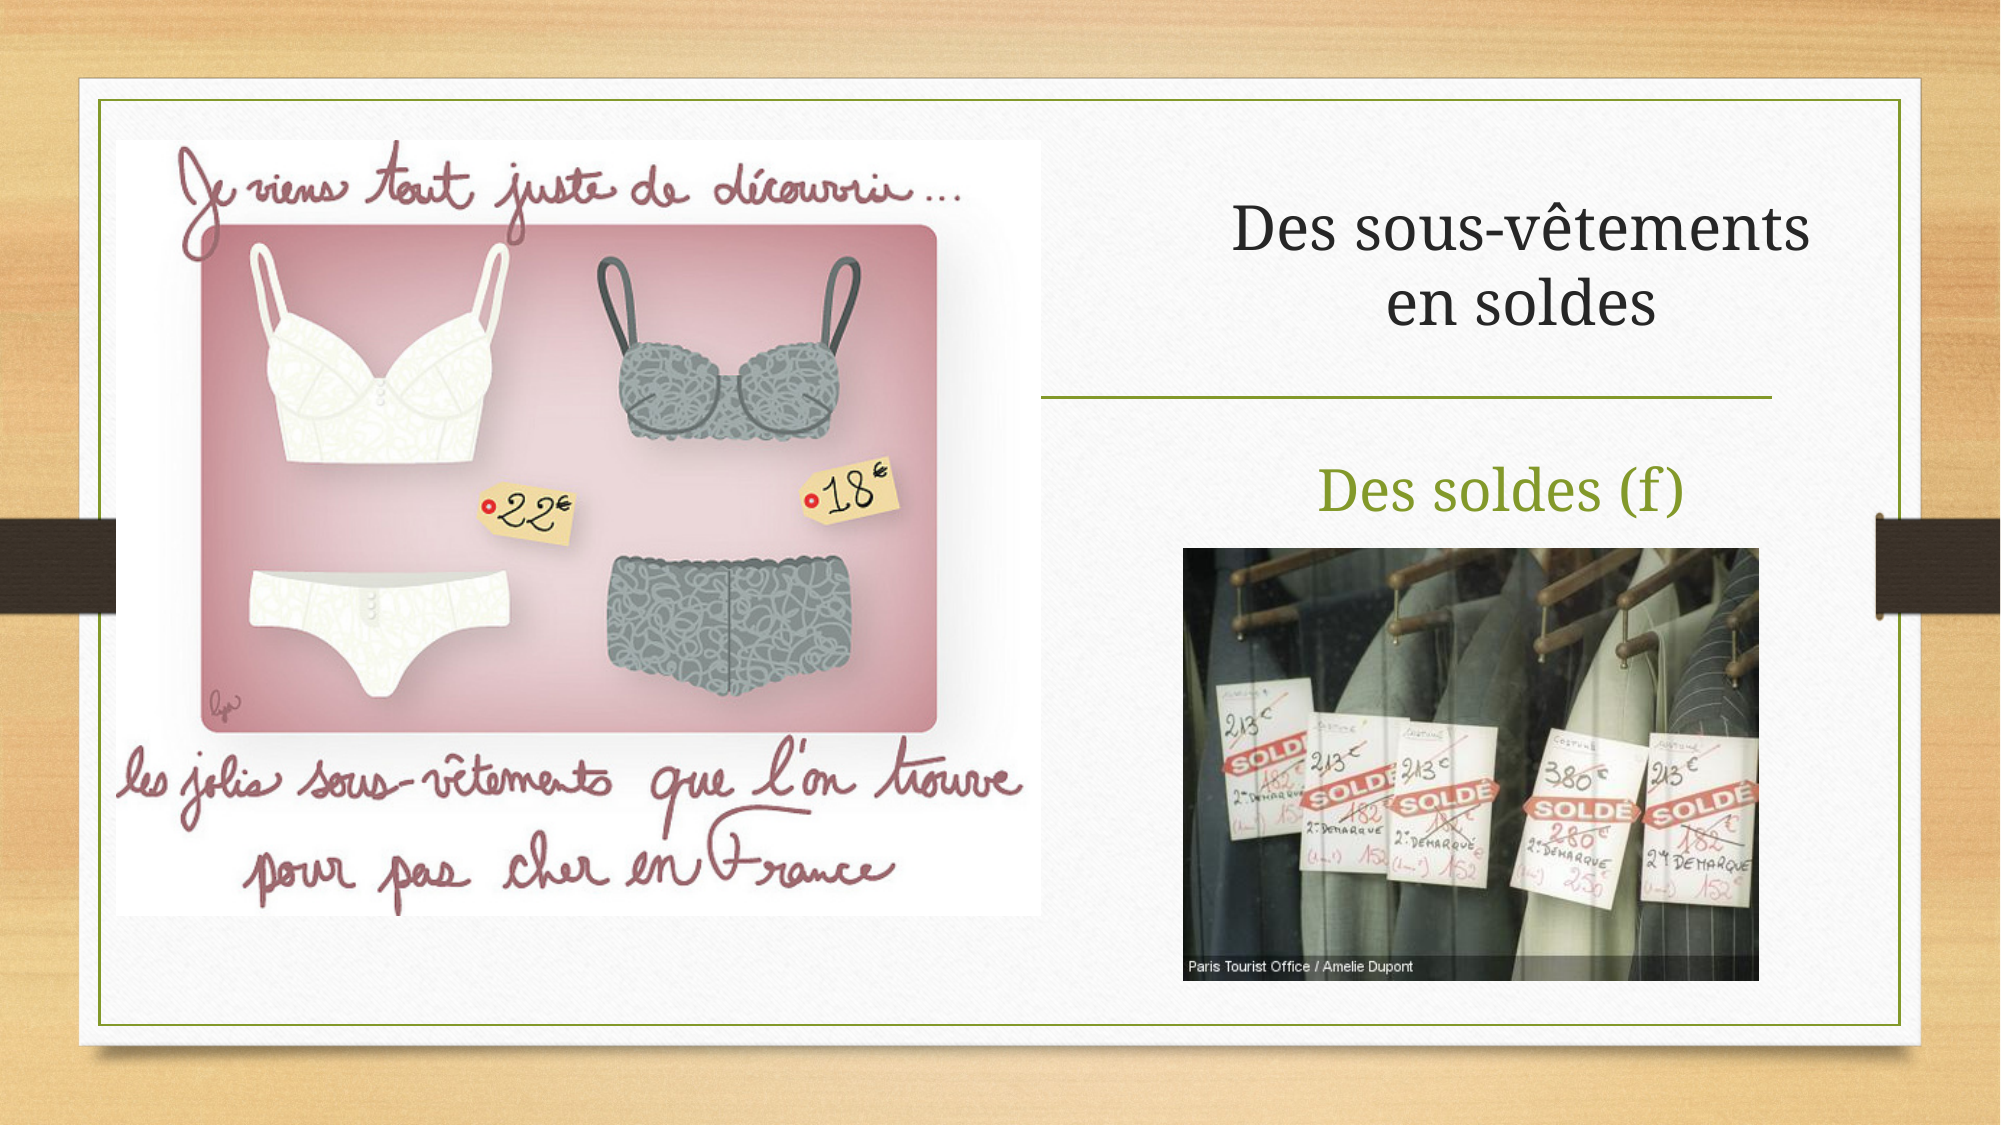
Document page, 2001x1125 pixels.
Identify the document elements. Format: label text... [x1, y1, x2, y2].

title Des sous-vêtements en soldes [1183, 156, 1860, 371]
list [116, 139, 1041, 916]
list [1183, 548, 1760, 981]
picture [0, 0, 2001, 1125]
list Des soldes (f) [1302, 436, 1788, 531]
